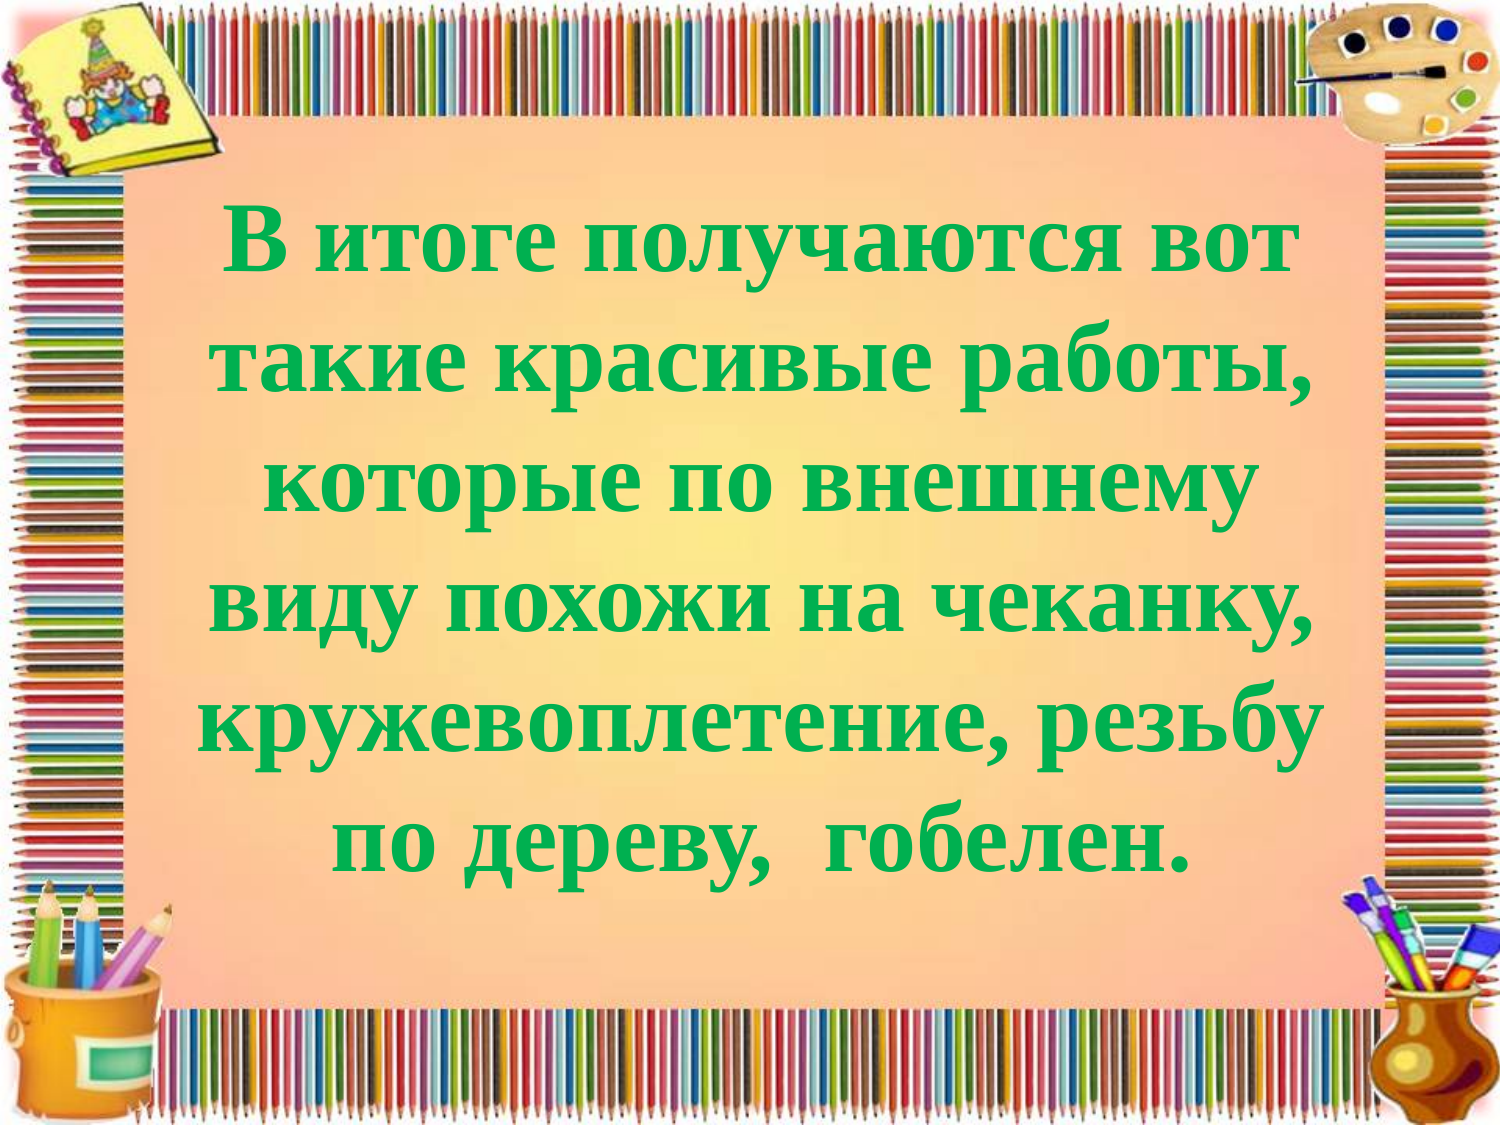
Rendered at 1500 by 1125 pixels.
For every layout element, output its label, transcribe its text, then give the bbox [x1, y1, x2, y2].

text_box В итоге получаются вот такие красивые работы, которые по внешнему виду похожи на чеканку, кружевоплетение, резьбу по дереву, гобелен. [164, 163, 1360, 899]
picture [0, 0, 1500, 1125]
